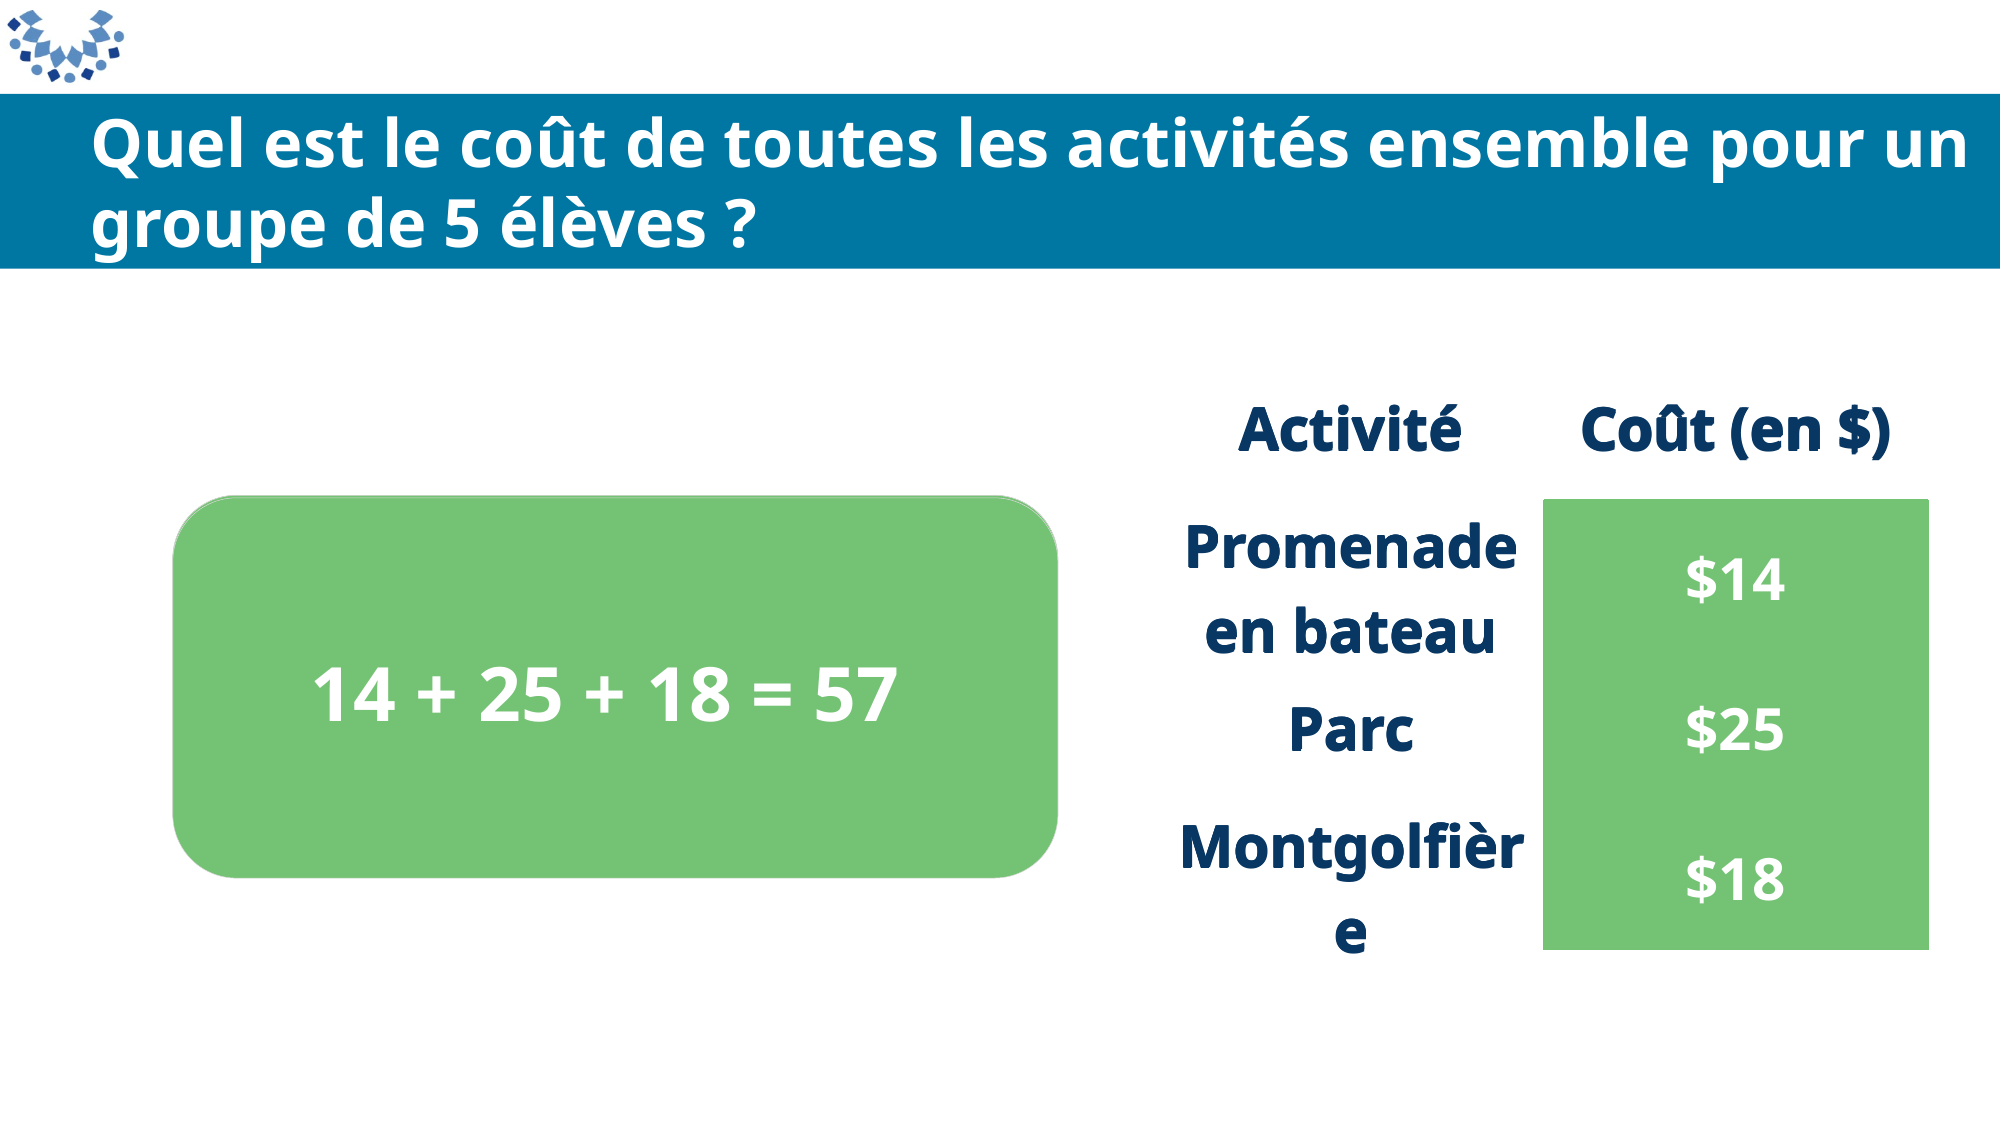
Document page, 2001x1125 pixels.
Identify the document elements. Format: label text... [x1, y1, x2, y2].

picture [0, 10, 129, 87]
table_cell $18 [1543, 800, 1929, 950]
table_cell $14 [1543, 500, 1929, 650]
table_cell Promenade en bateau [1159, 500, 1543, 650]
table_cell $25 [1543, 650, 1929, 800]
text_box 14 + 25 + 18 = 57 [170, 495, 1060, 881]
table_cell Montgolfière [1159, 800, 1543, 950]
text_box Quel est le coût de toutes les activités ensemble pour un groupe de 5 élèves ? [0, 93, 2000, 269]
table_cell Parc [1159, 650, 1543, 800]
table_header Coût (en $) [1543, 350, 1929, 500]
table_header Activité [1159, 350, 1543, 500]
table_header Activité [1156, 349, 1547, 499]
